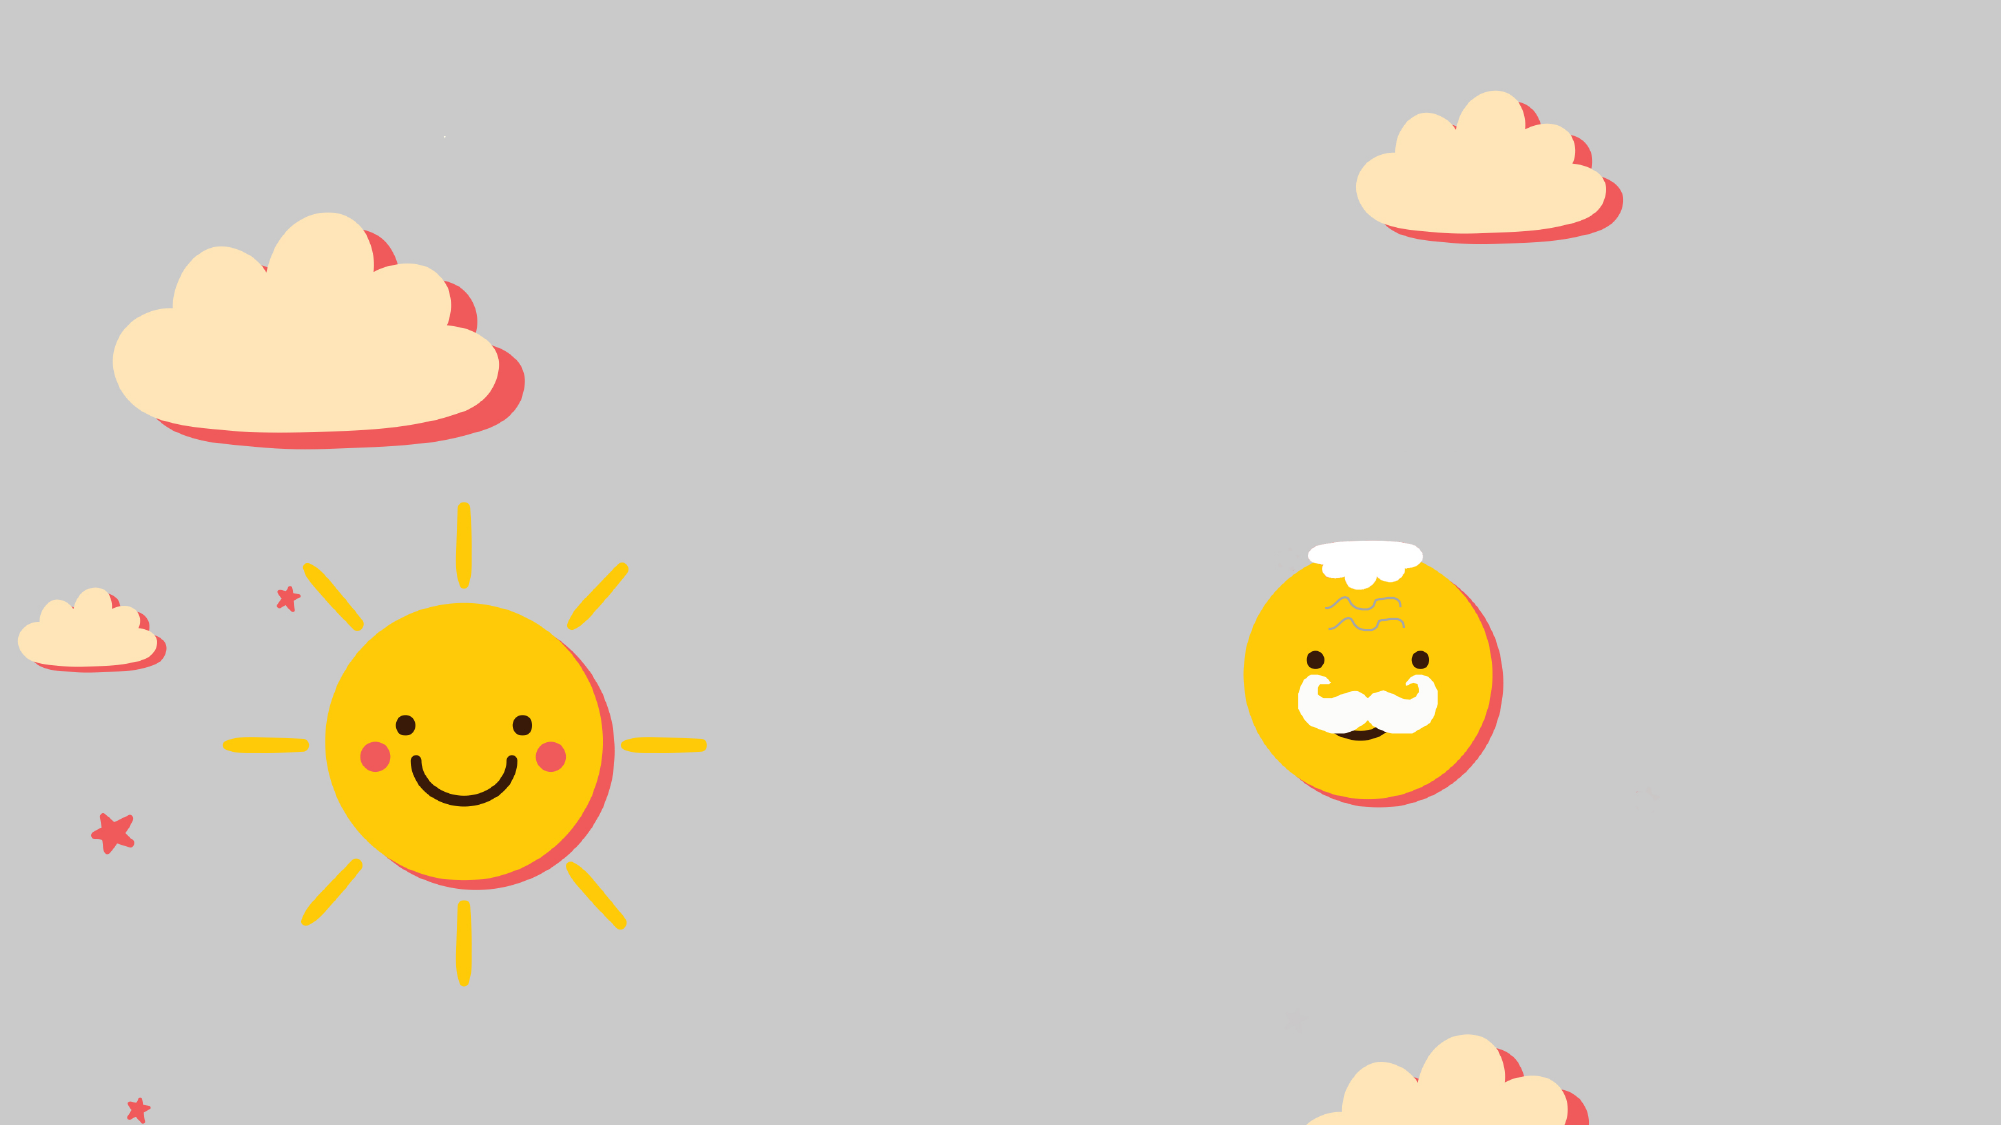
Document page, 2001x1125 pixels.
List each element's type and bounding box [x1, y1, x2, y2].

text_box [1235, 525, 1521, 818]
picture [0, 0, 2001, 1125]
